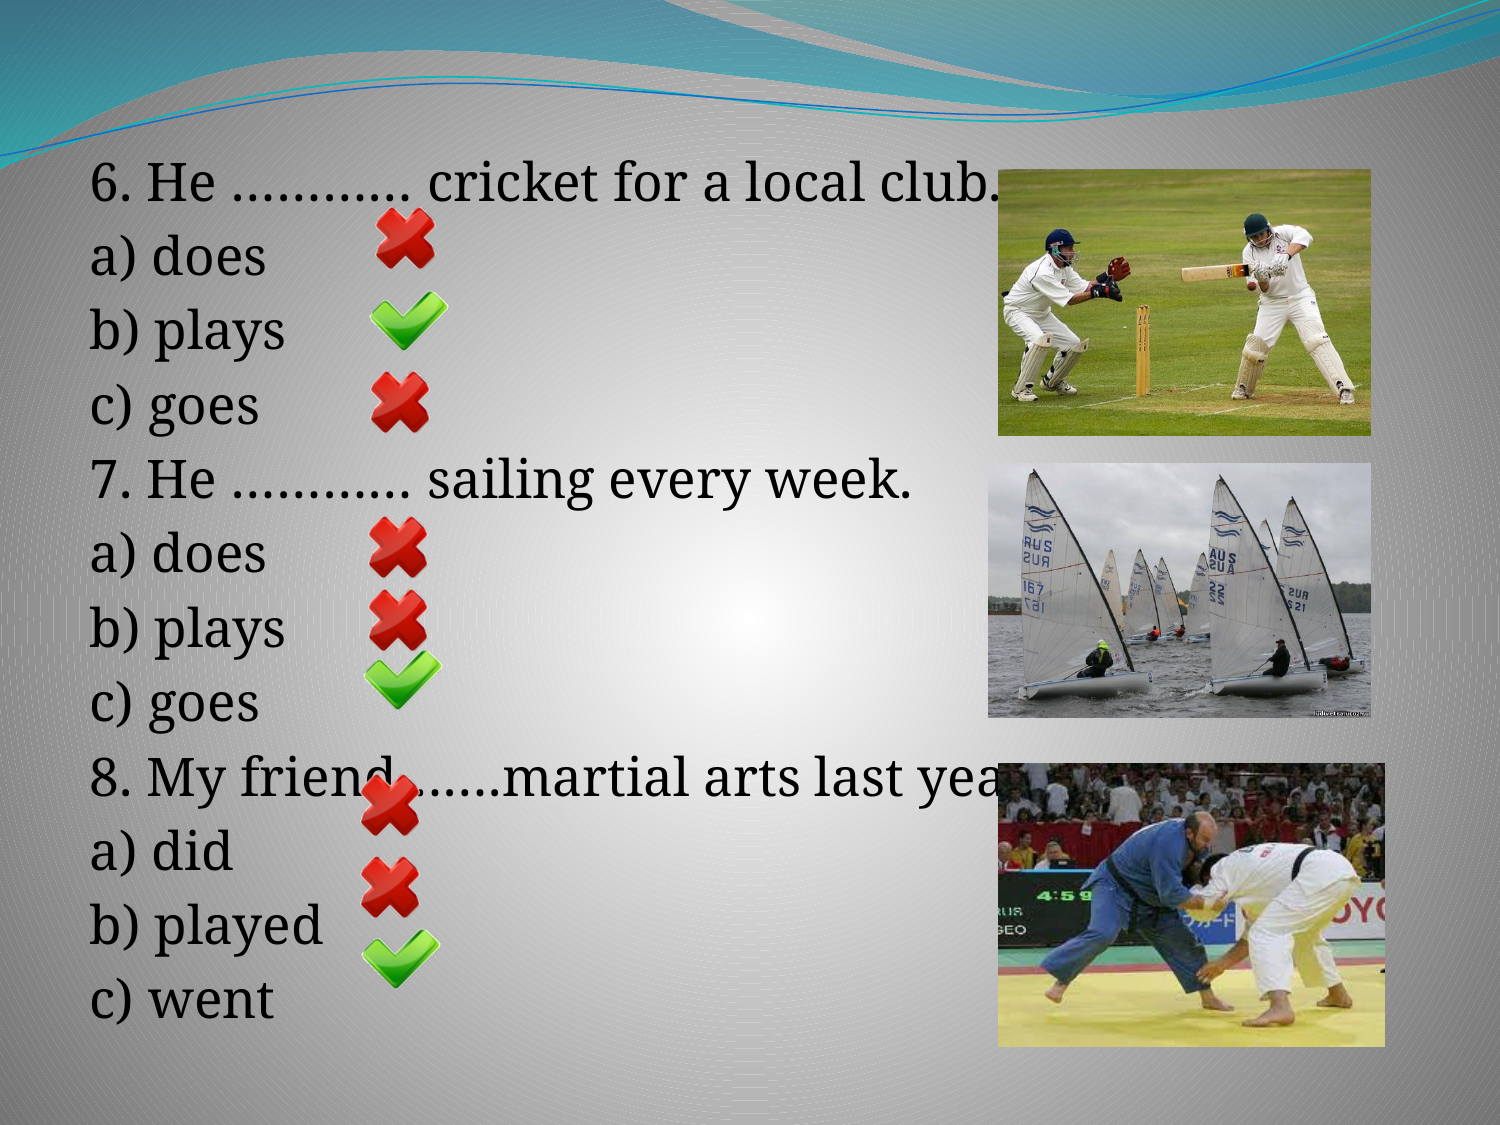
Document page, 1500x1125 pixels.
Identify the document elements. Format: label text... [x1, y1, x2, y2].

picture [356, 763, 444, 1000]
picture [364, 505, 436, 588]
picture [358, 596, 445, 720]
picture [988, 463, 1371, 718]
picture [365, 370, 438, 443]
picture [997, 168, 1371, 436]
picture [364, 196, 451, 361]
picture [997, 763, 1385, 1048]
list 6. He ………… cricket for a local club. a) does b) plays c) goes 7. He ………… sailing every week. a) does b) plays c) goes 8. My friend…….martial arts last year. a) did b) played c) went [75, 140, 1425, 1038]
